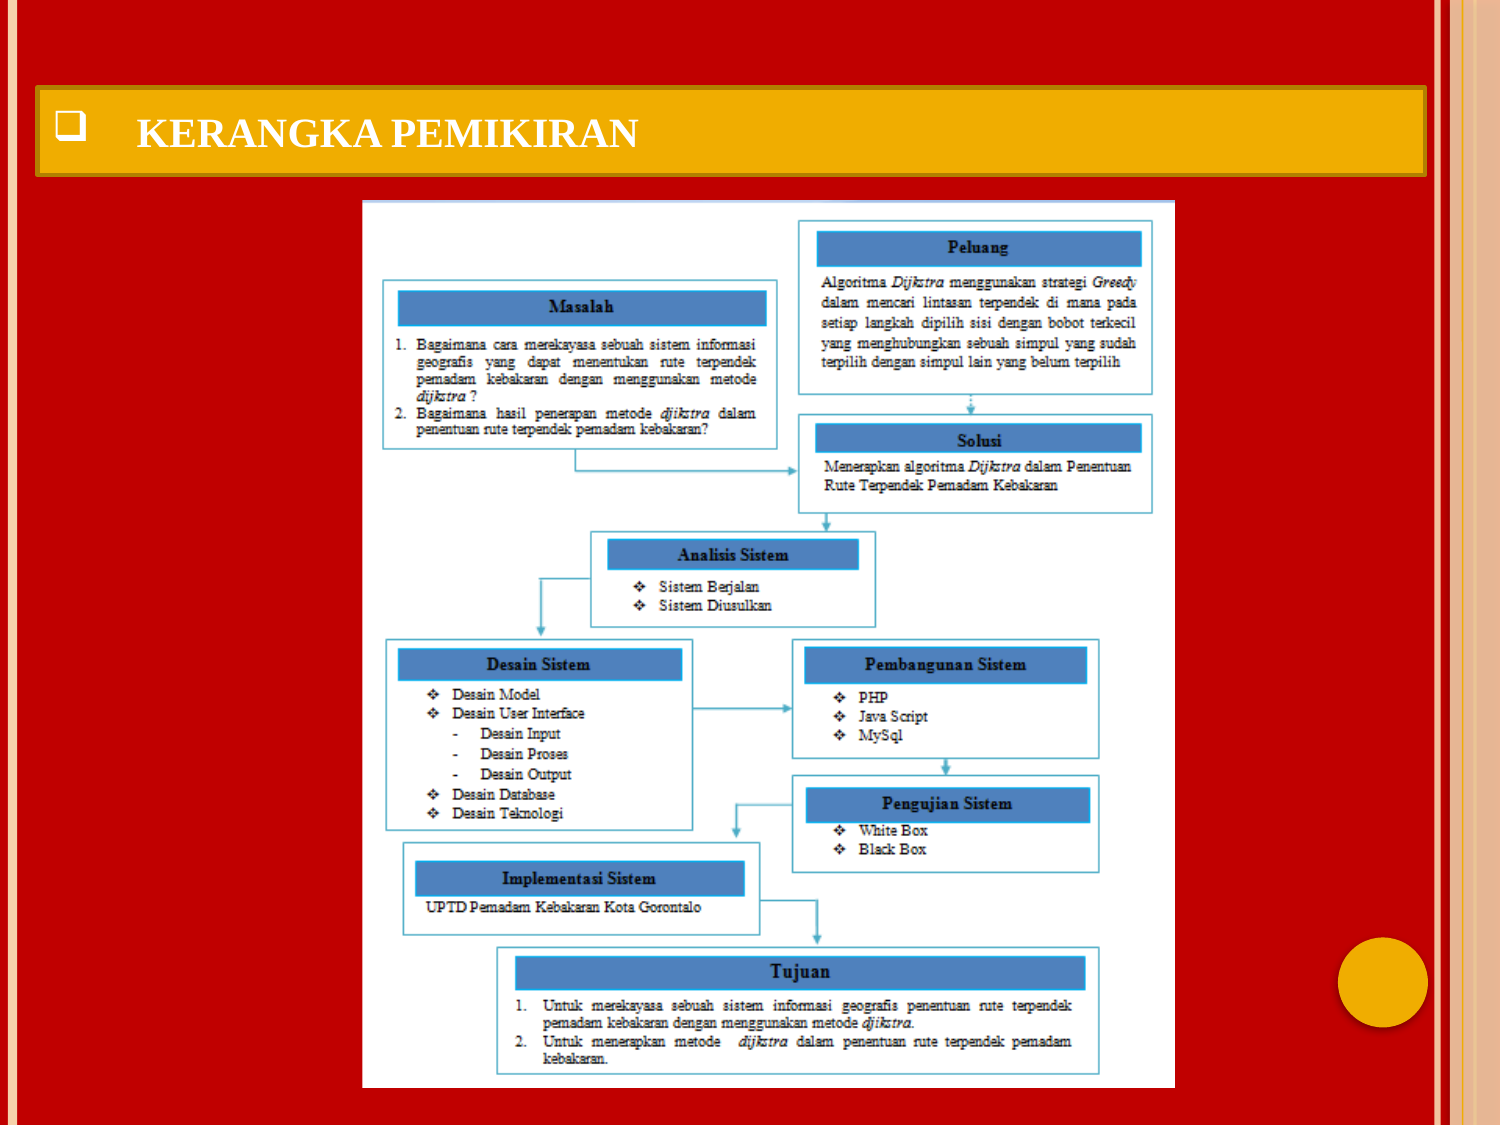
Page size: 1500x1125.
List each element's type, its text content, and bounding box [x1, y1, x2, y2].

text_box KERANGKA PEMIKIRAN [35, 85, 1427, 177]
picture [361, 199, 1176, 1088]
